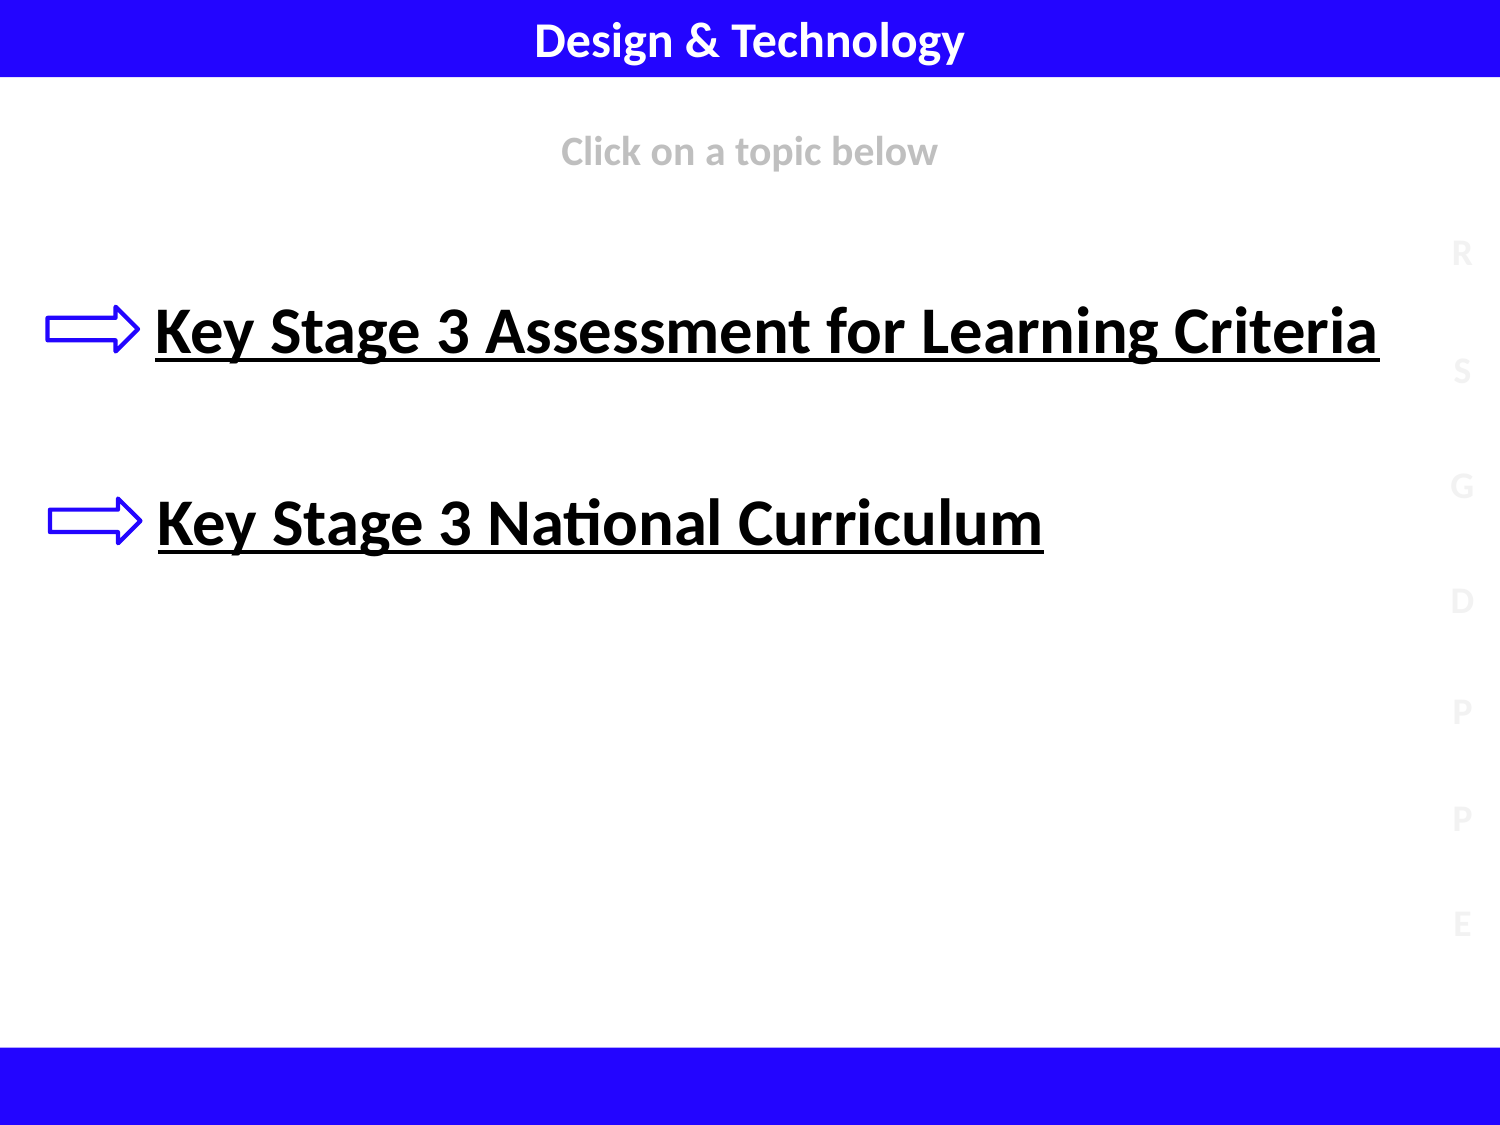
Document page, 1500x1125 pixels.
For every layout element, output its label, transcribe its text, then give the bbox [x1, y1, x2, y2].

text_box Design & Technology [0, 0, 1500, 71]
text_box Key Stage 3 Assessment for Learning Criteria [140, 279, 1500, 374]
text_box [0, 1046, 1500, 1125]
text_box [47, 496, 143, 546]
text_box [0, 71, 1500, 79]
text_box Key Stage 3 National Curriculum [142, 471, 1232, 566]
text_box [45, 304, 141, 354]
text_box Click on a topic below [0, 116, 1500, 182]
